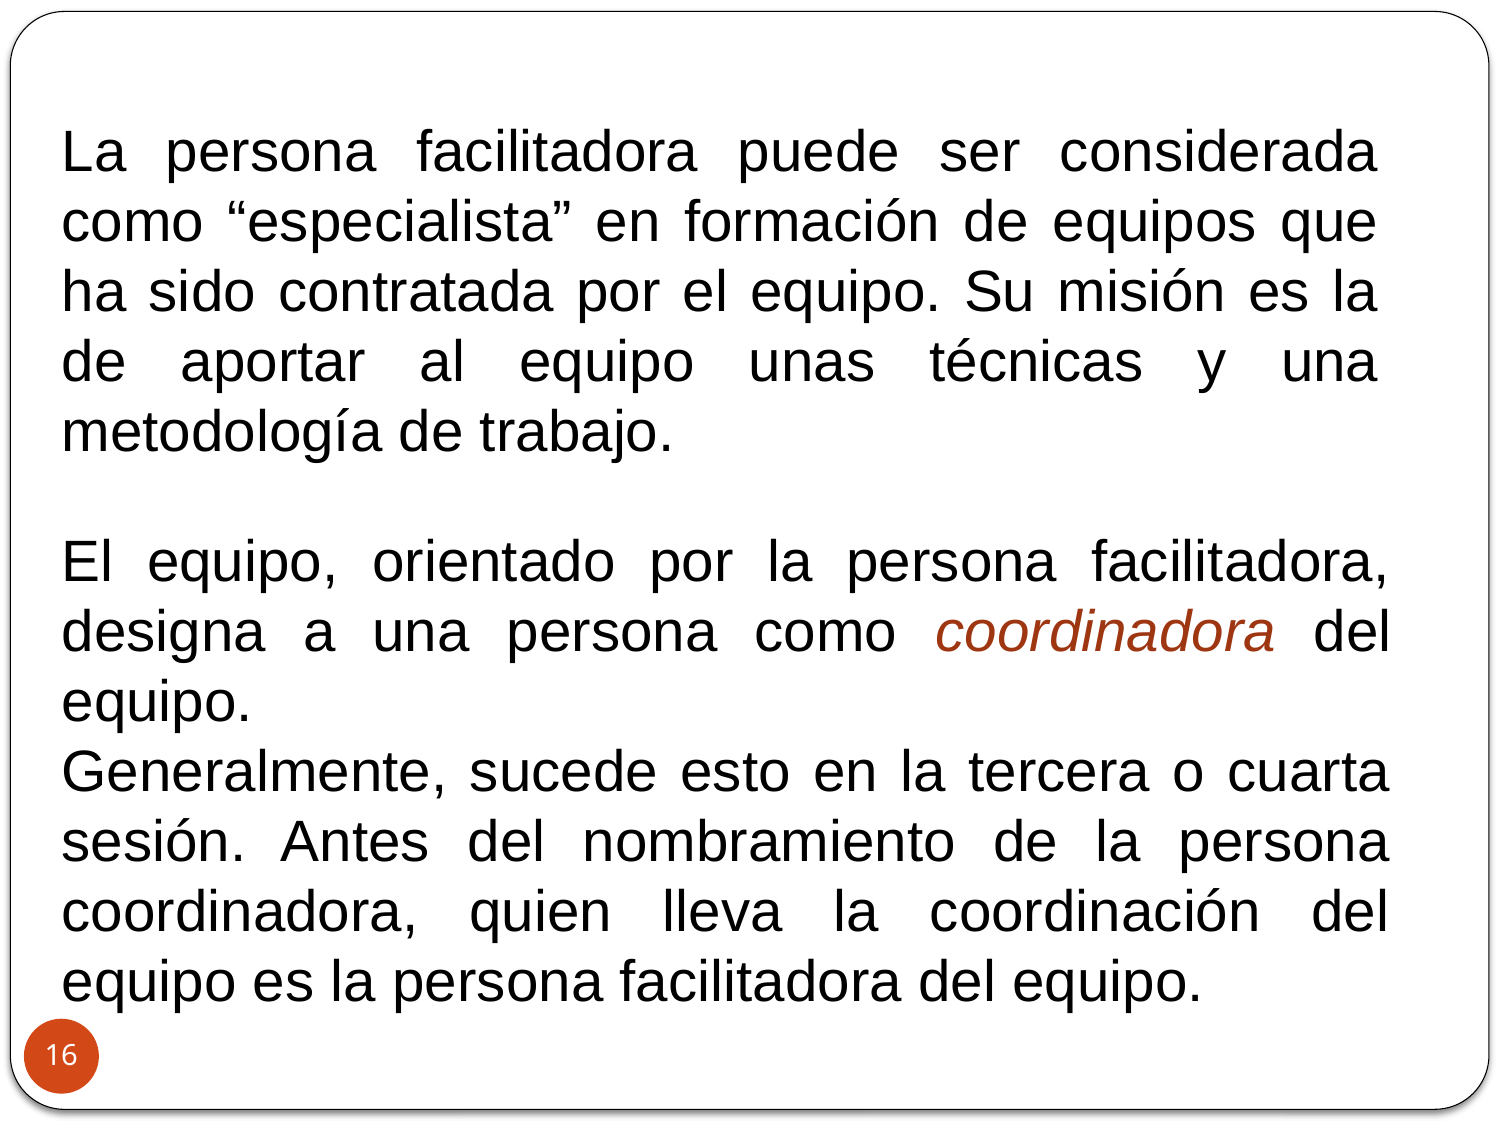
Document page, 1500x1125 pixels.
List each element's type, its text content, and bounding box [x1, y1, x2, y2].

slide_number 16 [23, 1018, 99, 1094]
text_box El equipo, orientado por la persona facilitadora, designa a una persona como coordinadora del equipo. Generalmente, sucede esto en la tercera o cuarta sesión. Antes del nombramiento de la persona coordinadora, quien lleva la coordinación del equipo es la persona facilitadora del equipo. [46, 515, 1407, 1021]
text_box La persona facilitadora puede ser considerada como “especialista” en formación de equipos que ha sido contratada por el equipo. Su misión es la de aportar al equipo unas técnicas y una metodología de trabajo. [46, 105, 1395, 471]
